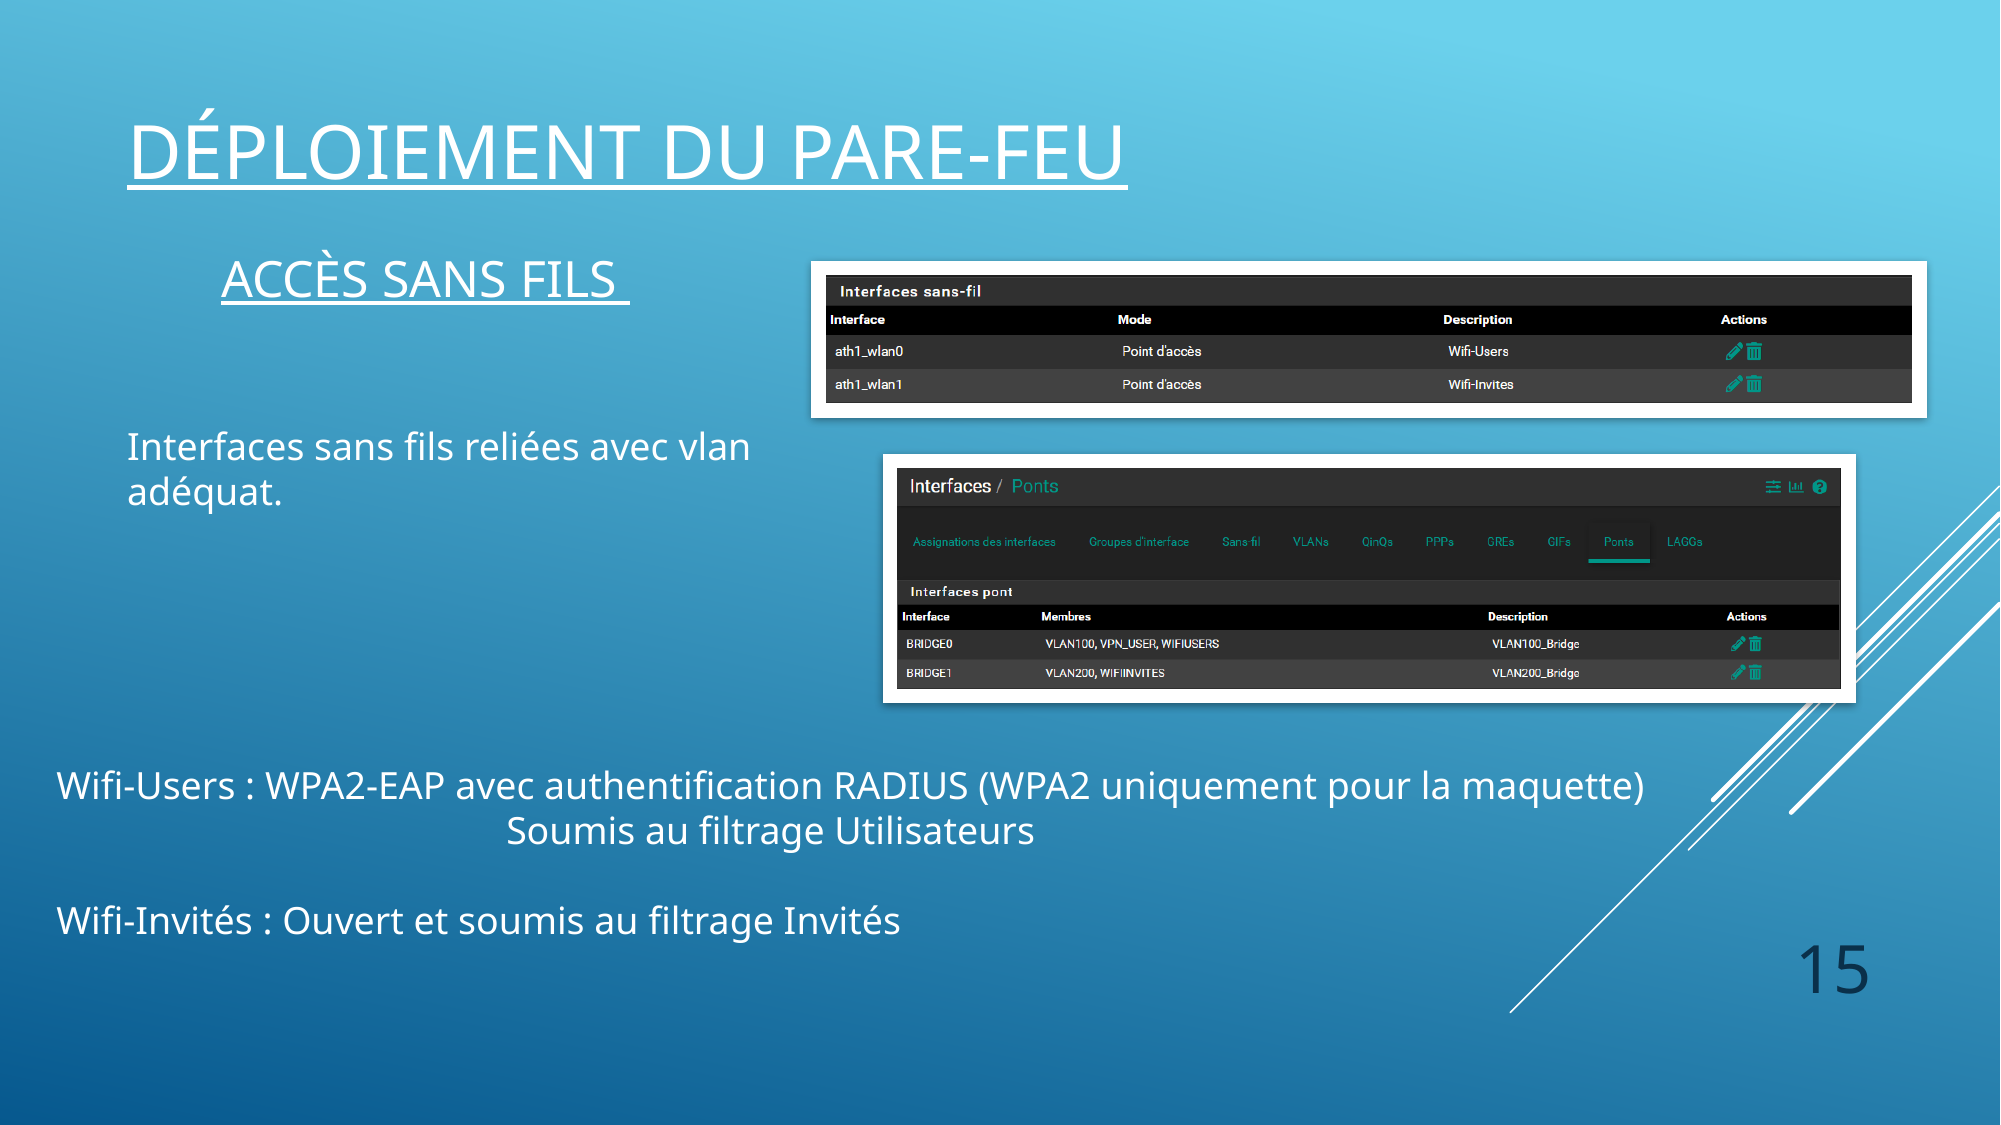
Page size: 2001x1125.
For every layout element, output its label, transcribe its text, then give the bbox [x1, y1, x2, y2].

picture [897, 468, 1842, 689]
slide_number 15 [1700, 915, 1888, 1025]
title Déploiement Du pare-feu [112, 85, 1513, 214]
picture [825, 275, 1913, 404]
text_box Interfaces sans fils reliées avec vlan adéquat. [112, 415, 770, 521]
text_box Accès sans fils [205, 213, 1606, 341]
text_box Wifi-Users : WPA2-EAP avec authentification RADIUS (WPA2 uniquement pour la maquette) Soumis au filtrage Utilisateurs Wifi-Invités : Ouvert et soumis au filtrage Invités [41, 754, 1771, 950]
